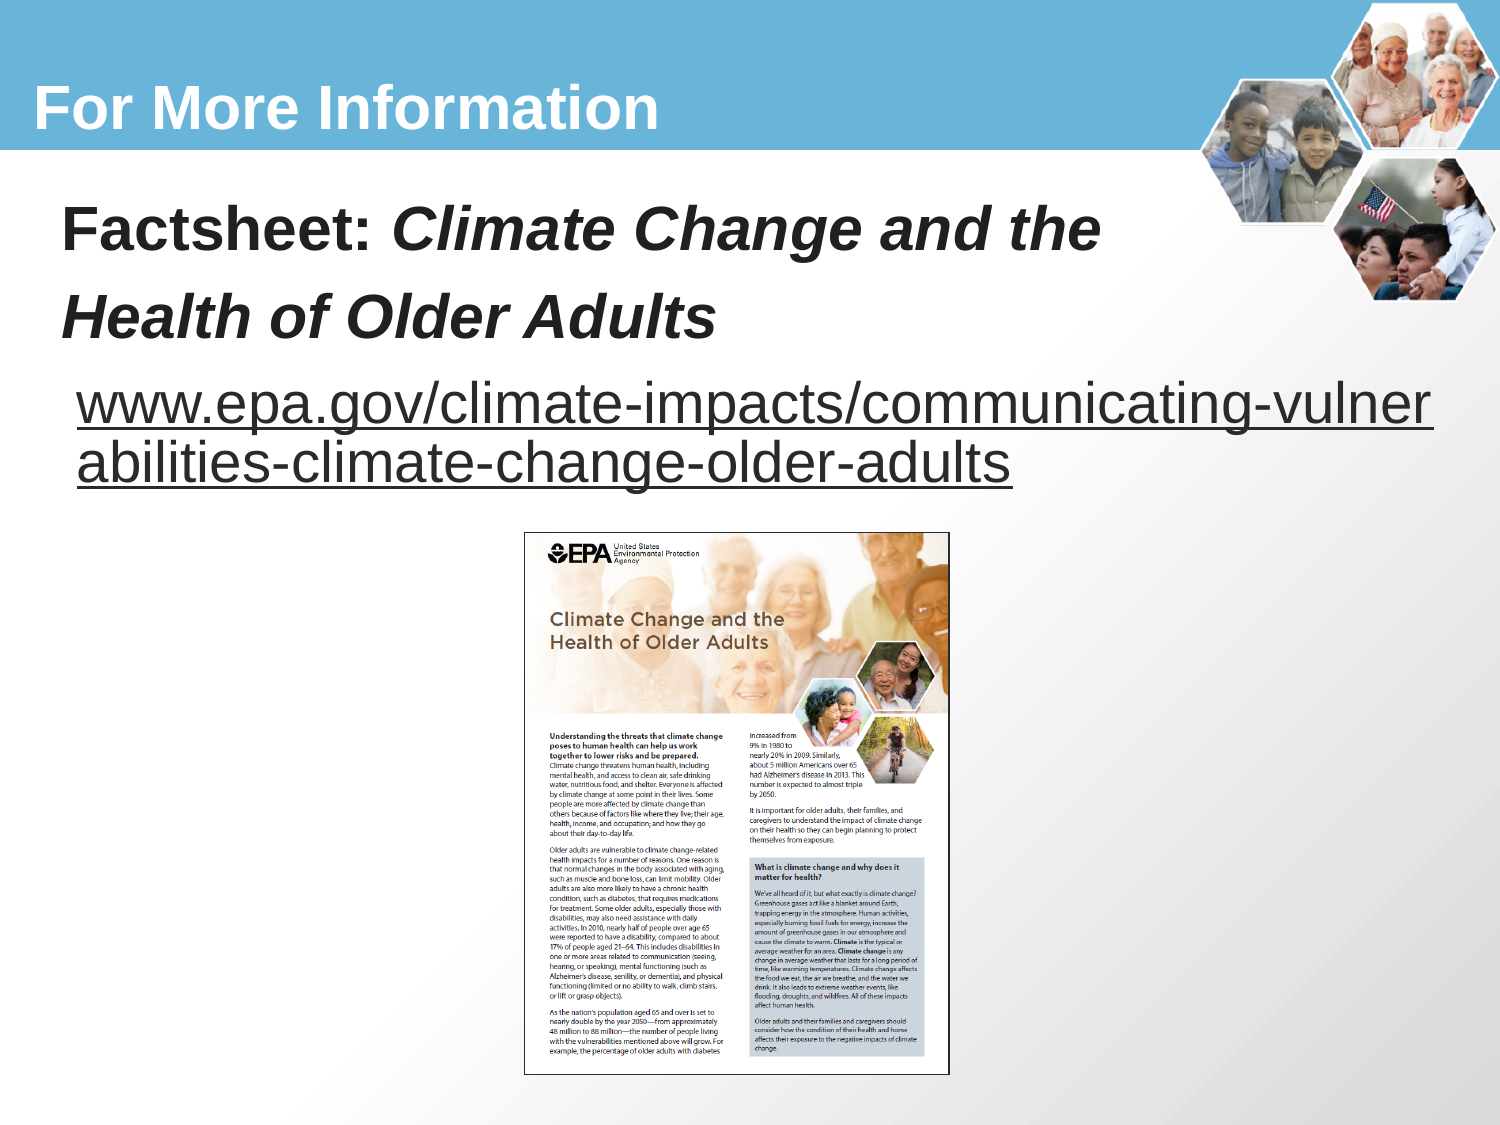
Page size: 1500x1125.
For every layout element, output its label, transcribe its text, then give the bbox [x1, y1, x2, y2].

picture [1173, 2, 1500, 303]
title For More Information [18, 0, 1425, 150]
list Factsheet: Climate Change and the Health of Older Adults [46, 180, 1446, 1100]
picture [524, 533, 949, 1075]
text_box www.epa.gov/climate-impacts/communicating-vulnerabilities-climate-change-older-adults [62, 358, 1451, 513]
